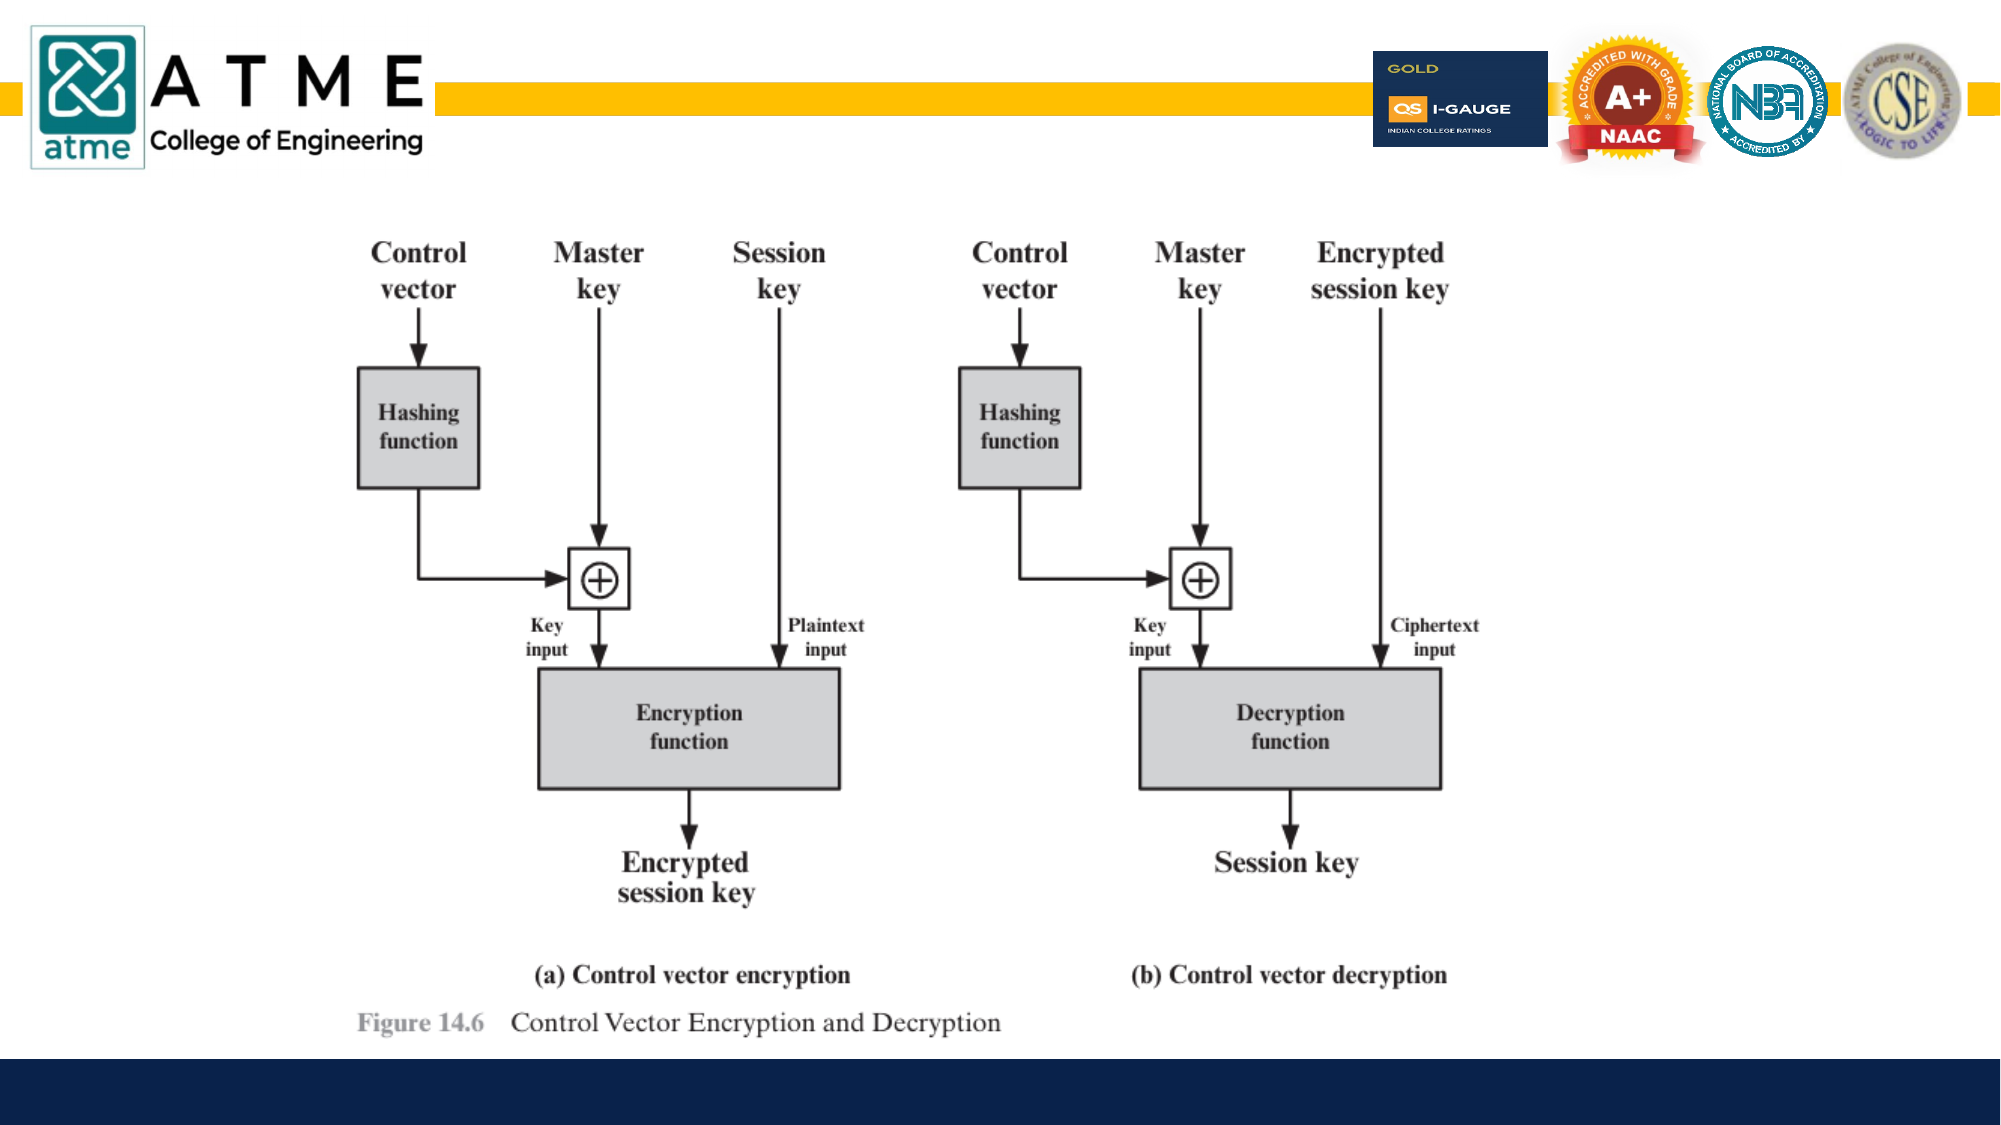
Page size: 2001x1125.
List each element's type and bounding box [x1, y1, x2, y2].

picture [22, 15, 435, 178]
picture [1840, 26, 1968, 176]
picture [0, 1059, 2001, 1125]
picture [1373, 20, 1828, 180]
picture [324, 206, 1546, 1052]
